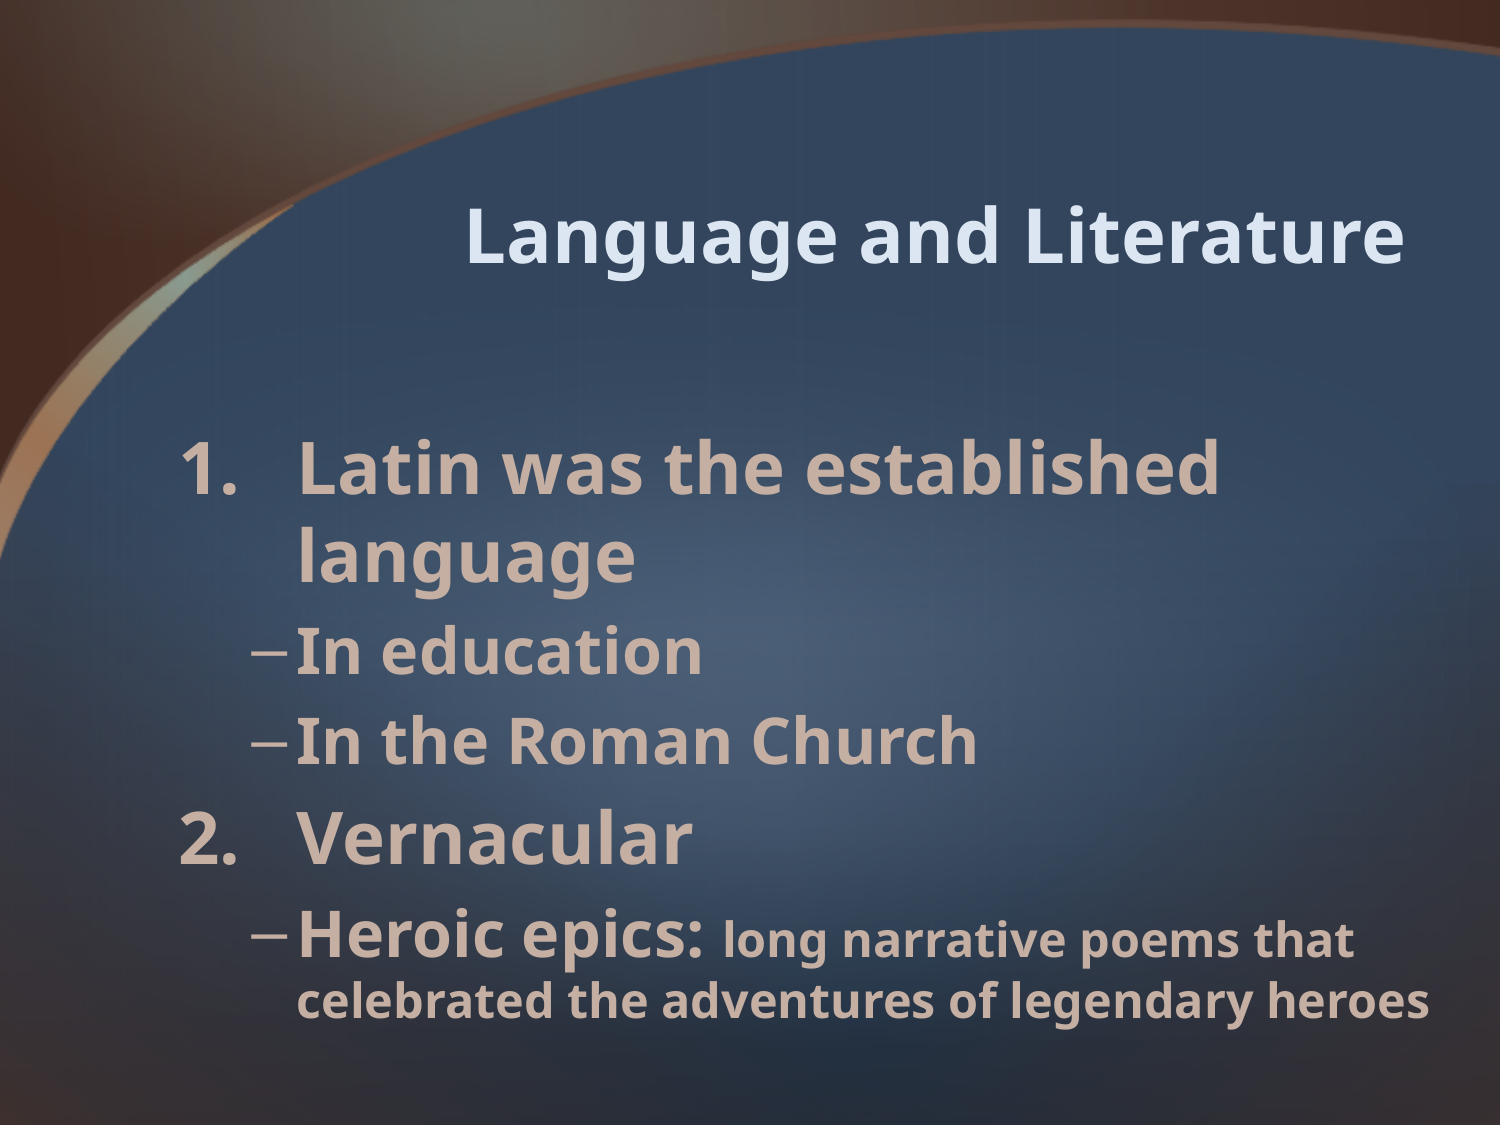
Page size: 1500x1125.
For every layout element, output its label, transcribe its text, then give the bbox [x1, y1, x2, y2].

list Latin was the established language In education In the Roman Church Vernacular Heroic epics: long narrative poems that celebrated the adventures of legendary heroes [163, 414, 1454, 1090]
title Language and Literature [447, 139, 1423, 328]
picture [0, 0, 1500, 1125]
